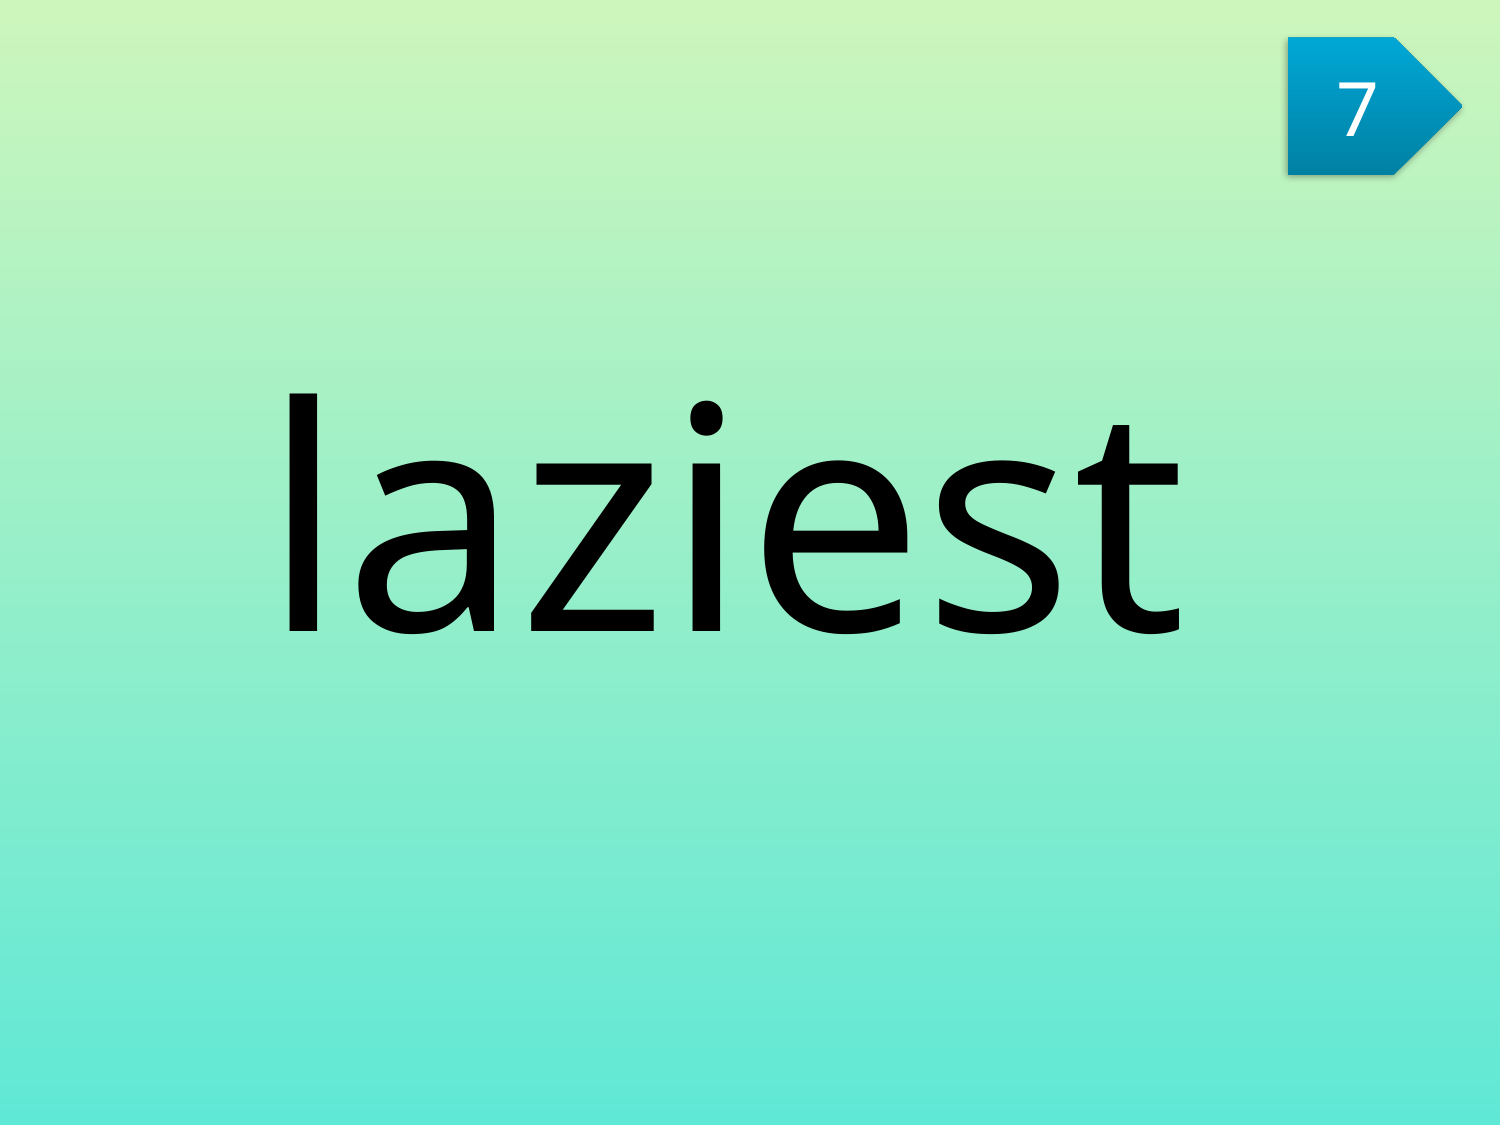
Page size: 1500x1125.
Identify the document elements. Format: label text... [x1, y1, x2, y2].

text_box 7 [1287, 37, 1463, 175]
title laziest [50, 412, 1400, 600]
